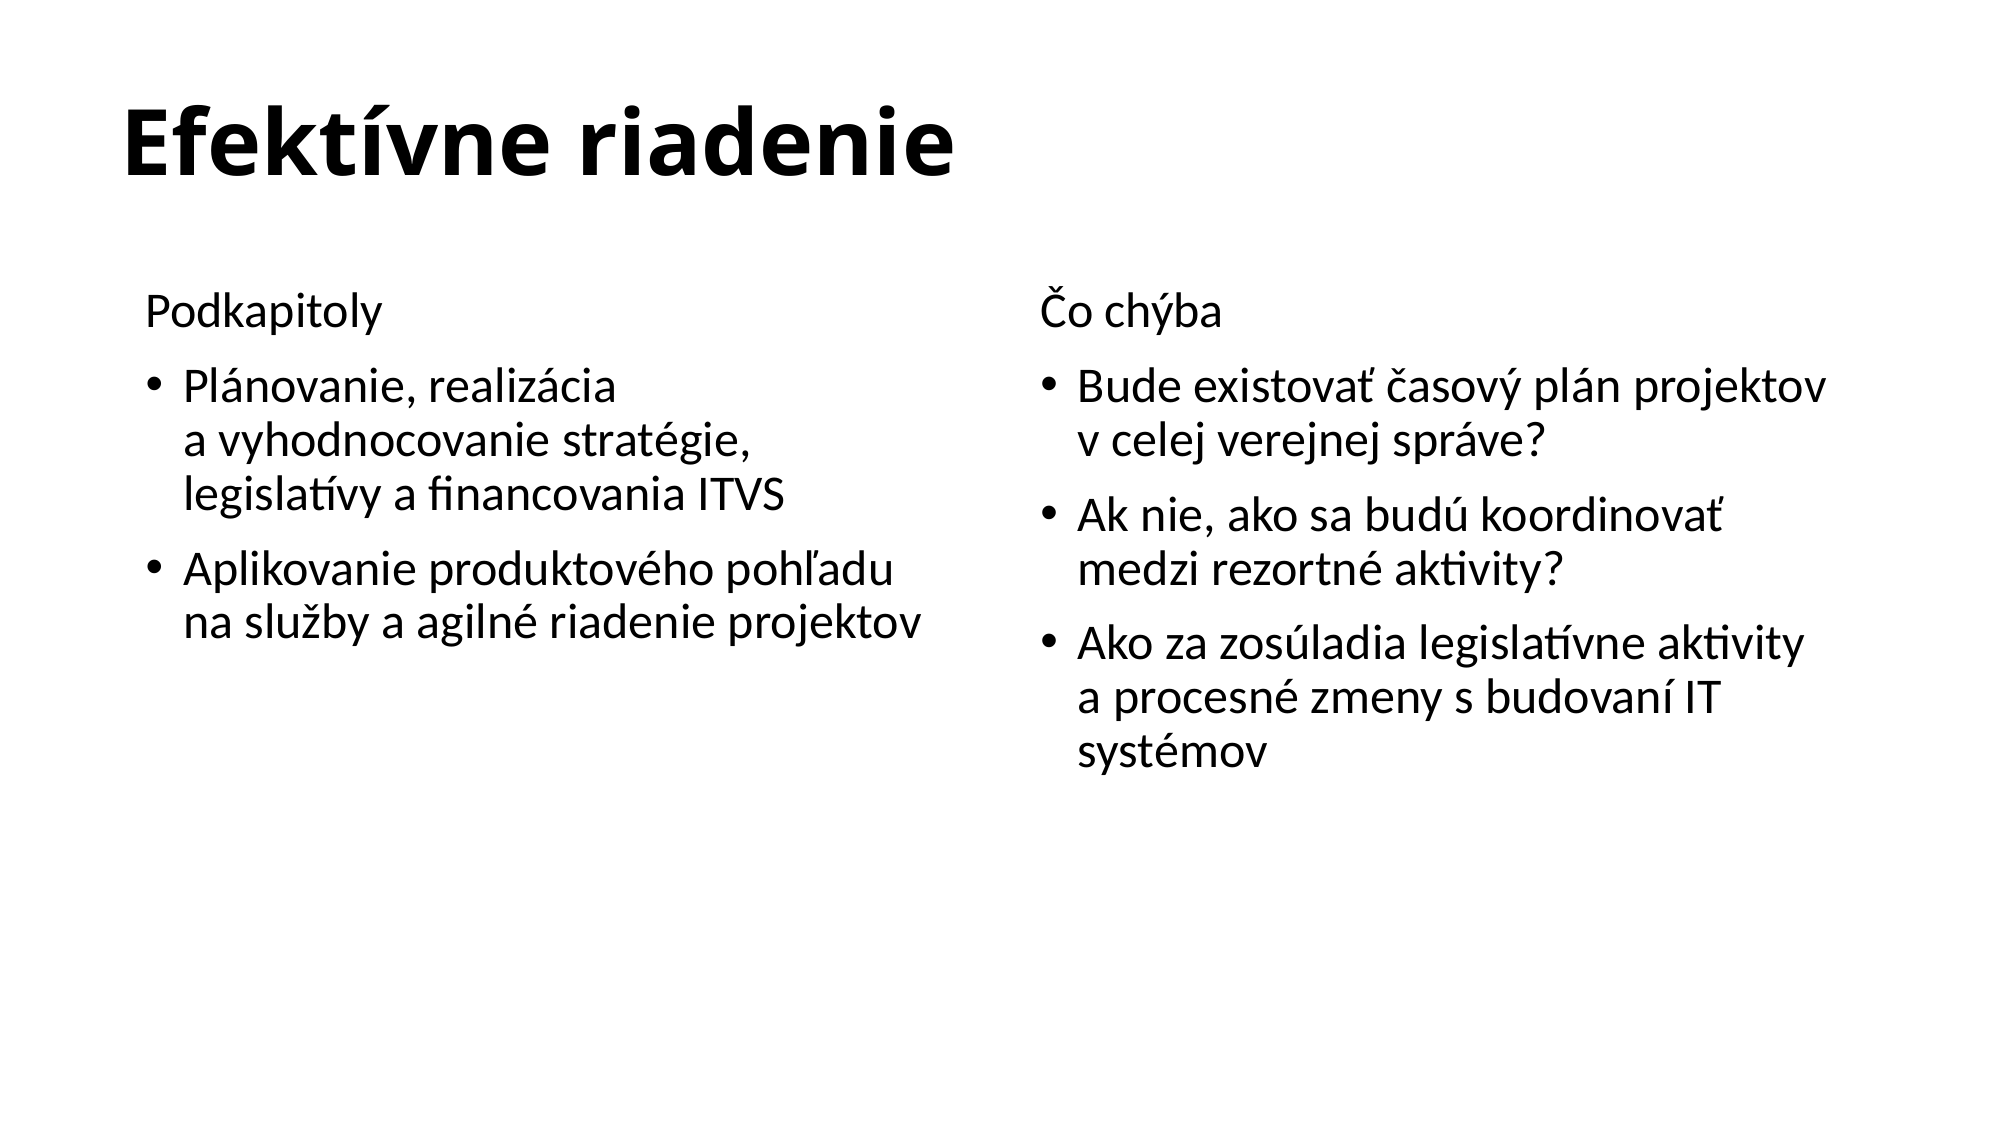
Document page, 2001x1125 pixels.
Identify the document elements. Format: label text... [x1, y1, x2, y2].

list Čo chýba Bude existovať časový plán projektov v celej verejnej správe? Ak nie, ako sa budú koordinovať medzi rezortné aktivity? Ako za zosúladia legislatívne aktivity a procesné zmeny s budovaní IT systémov [1025, 276, 1855, 998]
text_box Podkapitoly Plánovanie, realizácia a vyhodnocovanie stratégie, legislatívy a financovania ITVS Aplikovanie produktového pohľadu na služby a agilné riadenie projektov [130, 276, 960, 998]
title Efektívne riadenie [105, 52, 1895, 240]
